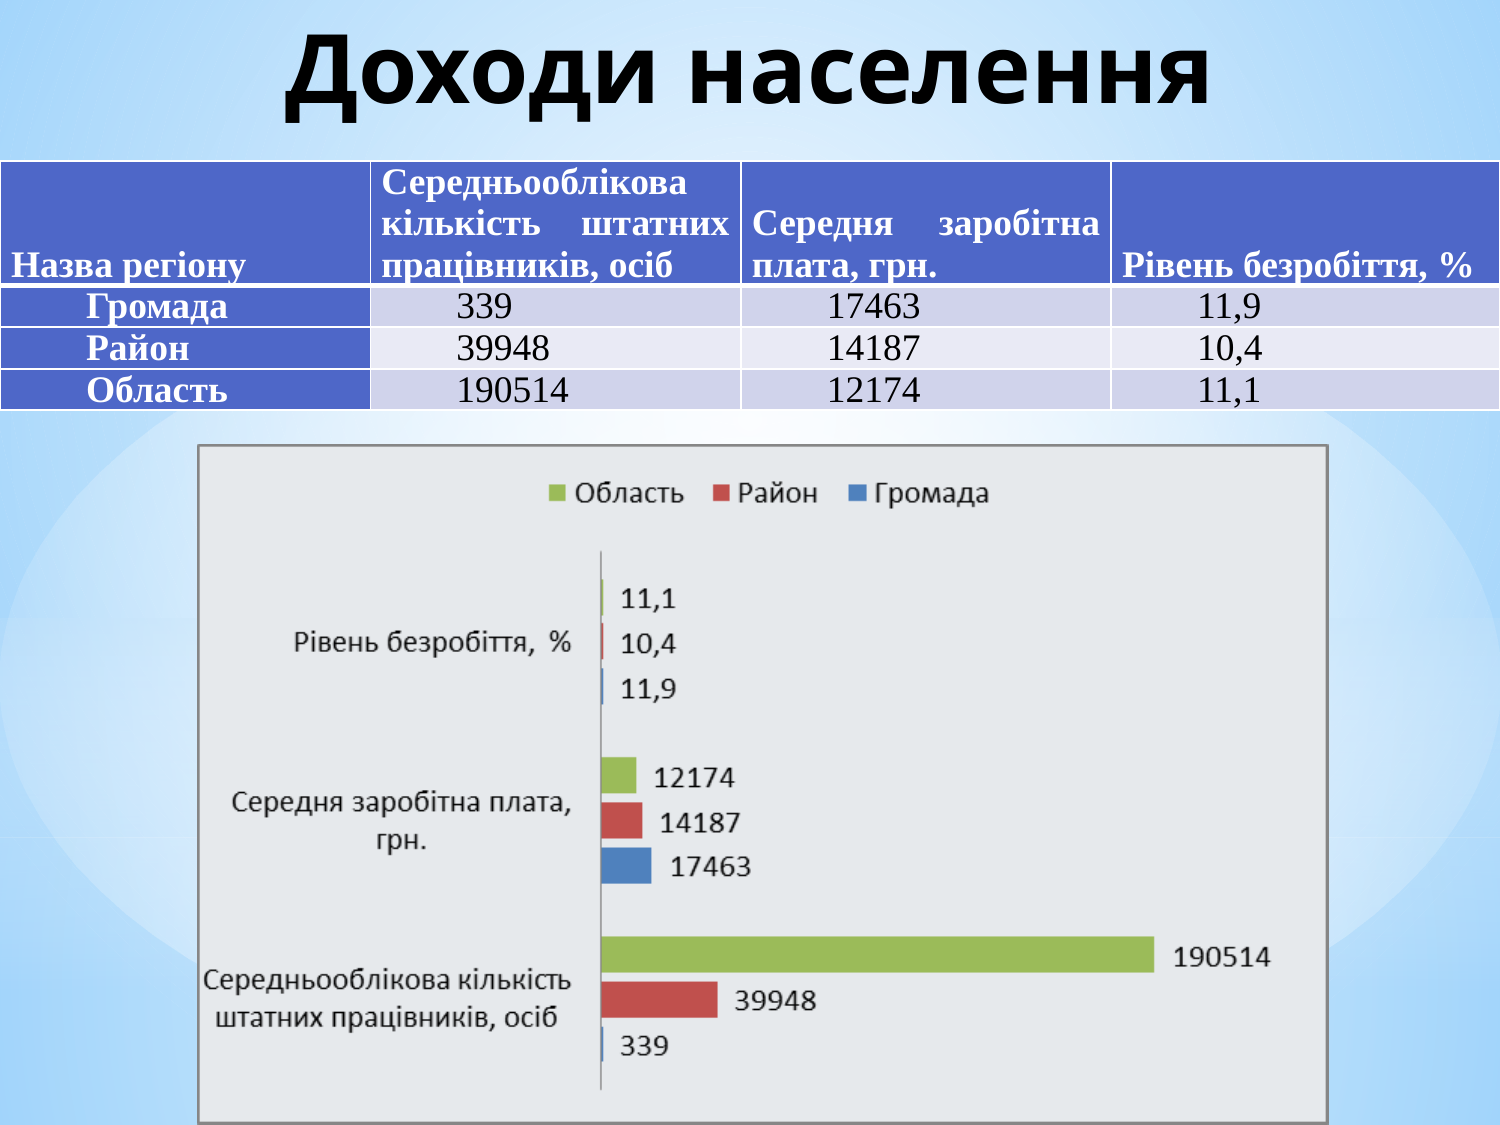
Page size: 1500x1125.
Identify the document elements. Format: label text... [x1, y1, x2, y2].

table_cell 190514 [371, 370, 740, 409]
table_cell 14187 [742, 328, 1110, 368]
table_cell 11,1 [1112, 370, 1499, 409]
table_header Середня заробітна плата, грн. [742, 162, 1110, 283]
table_cell 10,4 [1112, 328, 1499, 368]
picture [197, 444, 1329, 1125]
table_header Назва регіону [1, 162, 370, 283]
table_cell Громада [1, 288, 370, 326]
table_header Середньооблікова кількість штатних працівників, осіб [371, 162, 740, 283]
table_cell 12174 [742, 370, 1110, 409]
table_cell 39948 [371, 328, 740, 368]
table_cell Район [1, 328, 370, 368]
title Доходи населення [0, 0, 1500, 160]
table_cell 17463 [742, 288, 1110, 326]
table_cell 339 [371, 288, 740, 326]
table_header Рівень безробіття, % [1112, 162, 1499, 283]
table_cell 11,9 [1112, 288, 1499, 326]
table_cell Область [1, 370, 370, 409]
